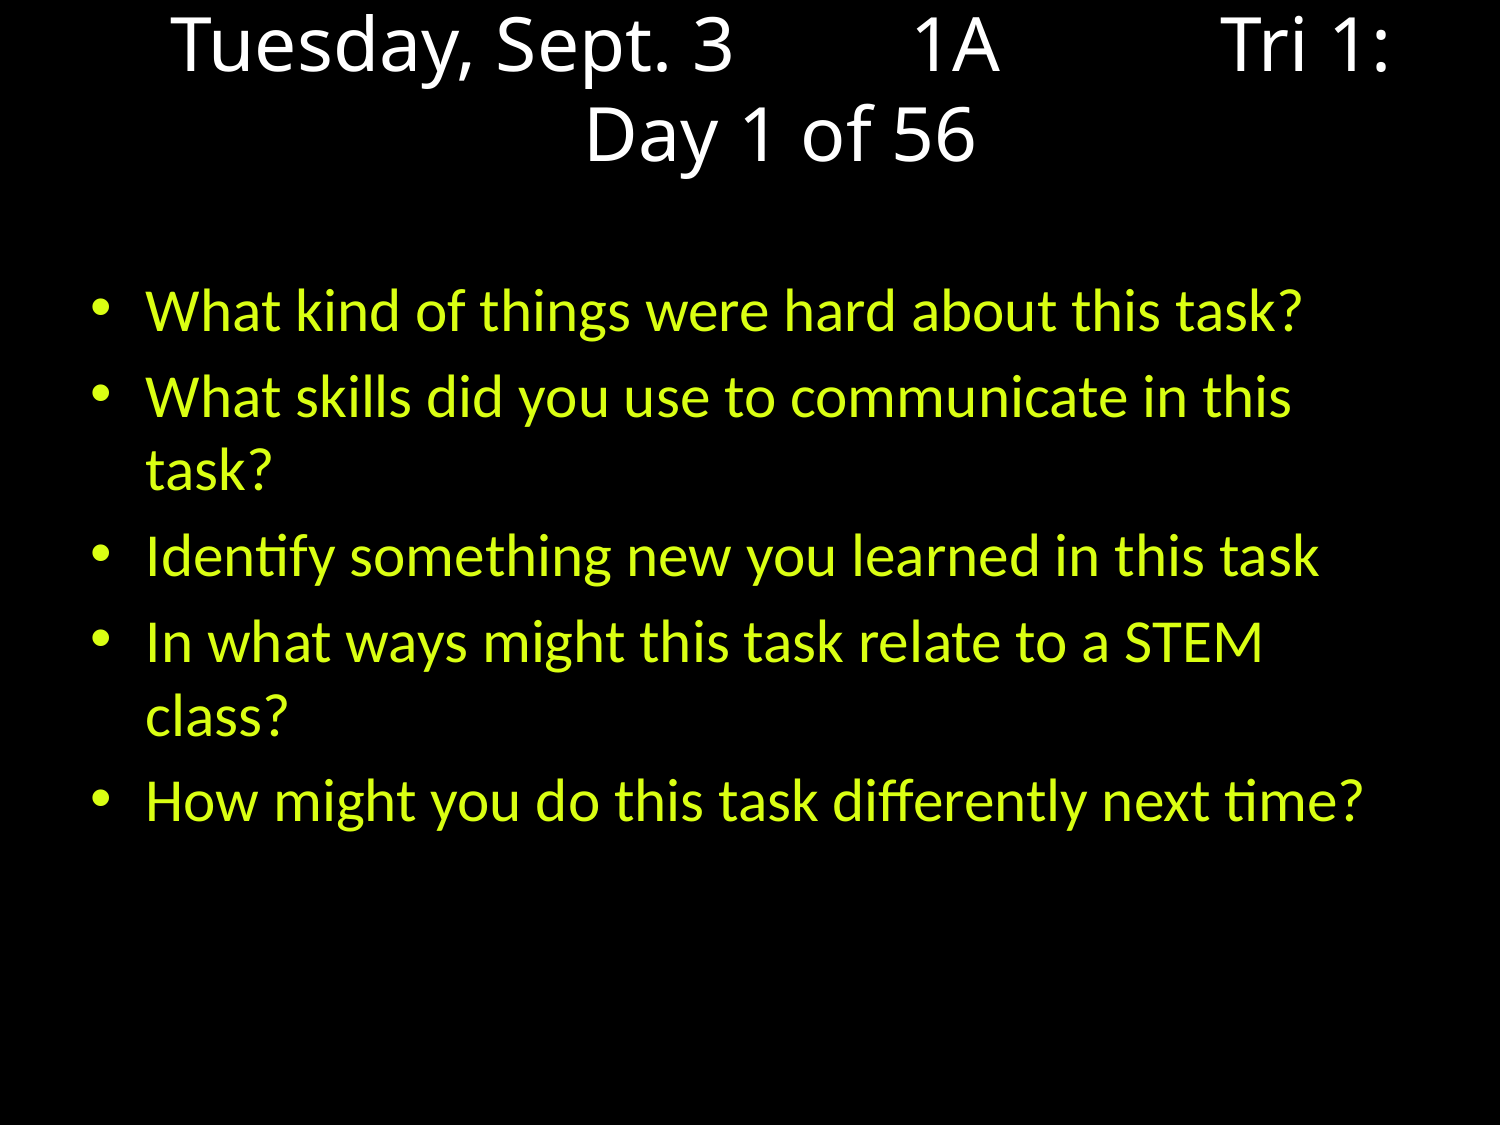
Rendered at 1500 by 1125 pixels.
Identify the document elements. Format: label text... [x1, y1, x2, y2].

title Tuesday, Sept. 3 1A Tri 1: Day 1 of 56 [127, 17, 1434, 157]
list What kind of things were hard about this task? What skills did you use to communicate in this task? Identify something new you learned in this task In what ways might this task relate to a STEM class? How might you do this task differently next time? [75, 262, 1425, 1005]
